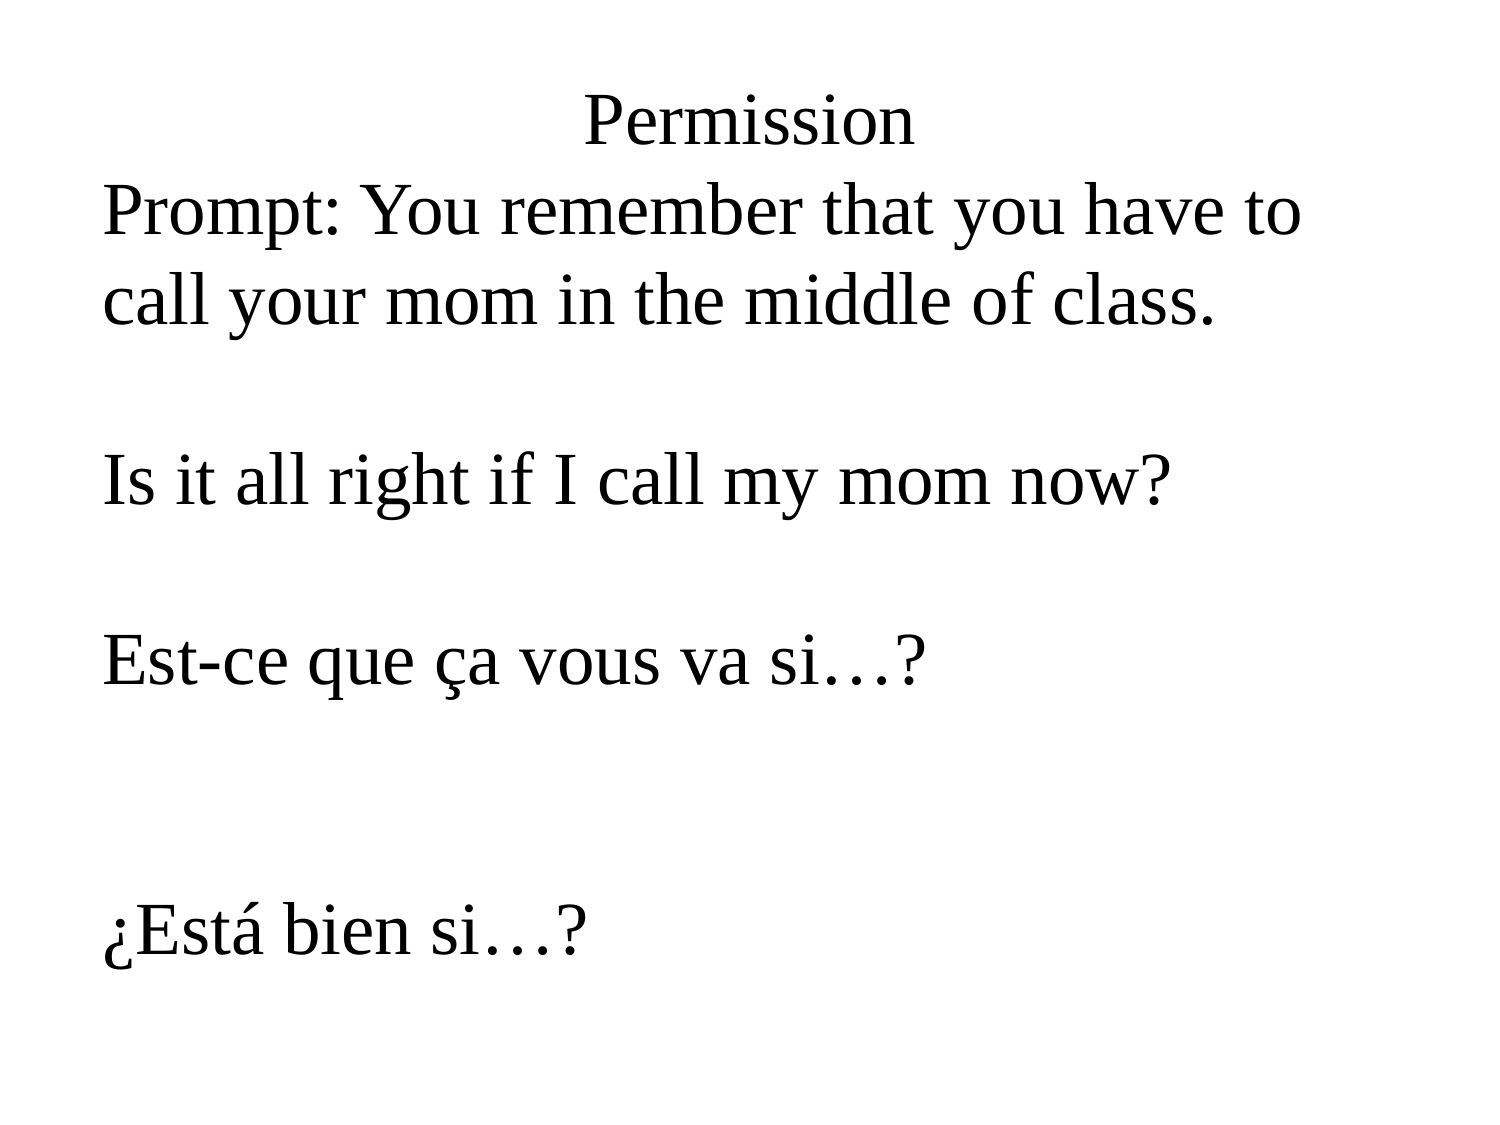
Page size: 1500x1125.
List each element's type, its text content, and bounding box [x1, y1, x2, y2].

text_box Permission Prompt: You remember that you have to call your mom in the middle of class. Is it all right if I call my mom now? Est-ce que ça vous va si…? ¿Está bien si…? [87, 62, 1413, 978]
